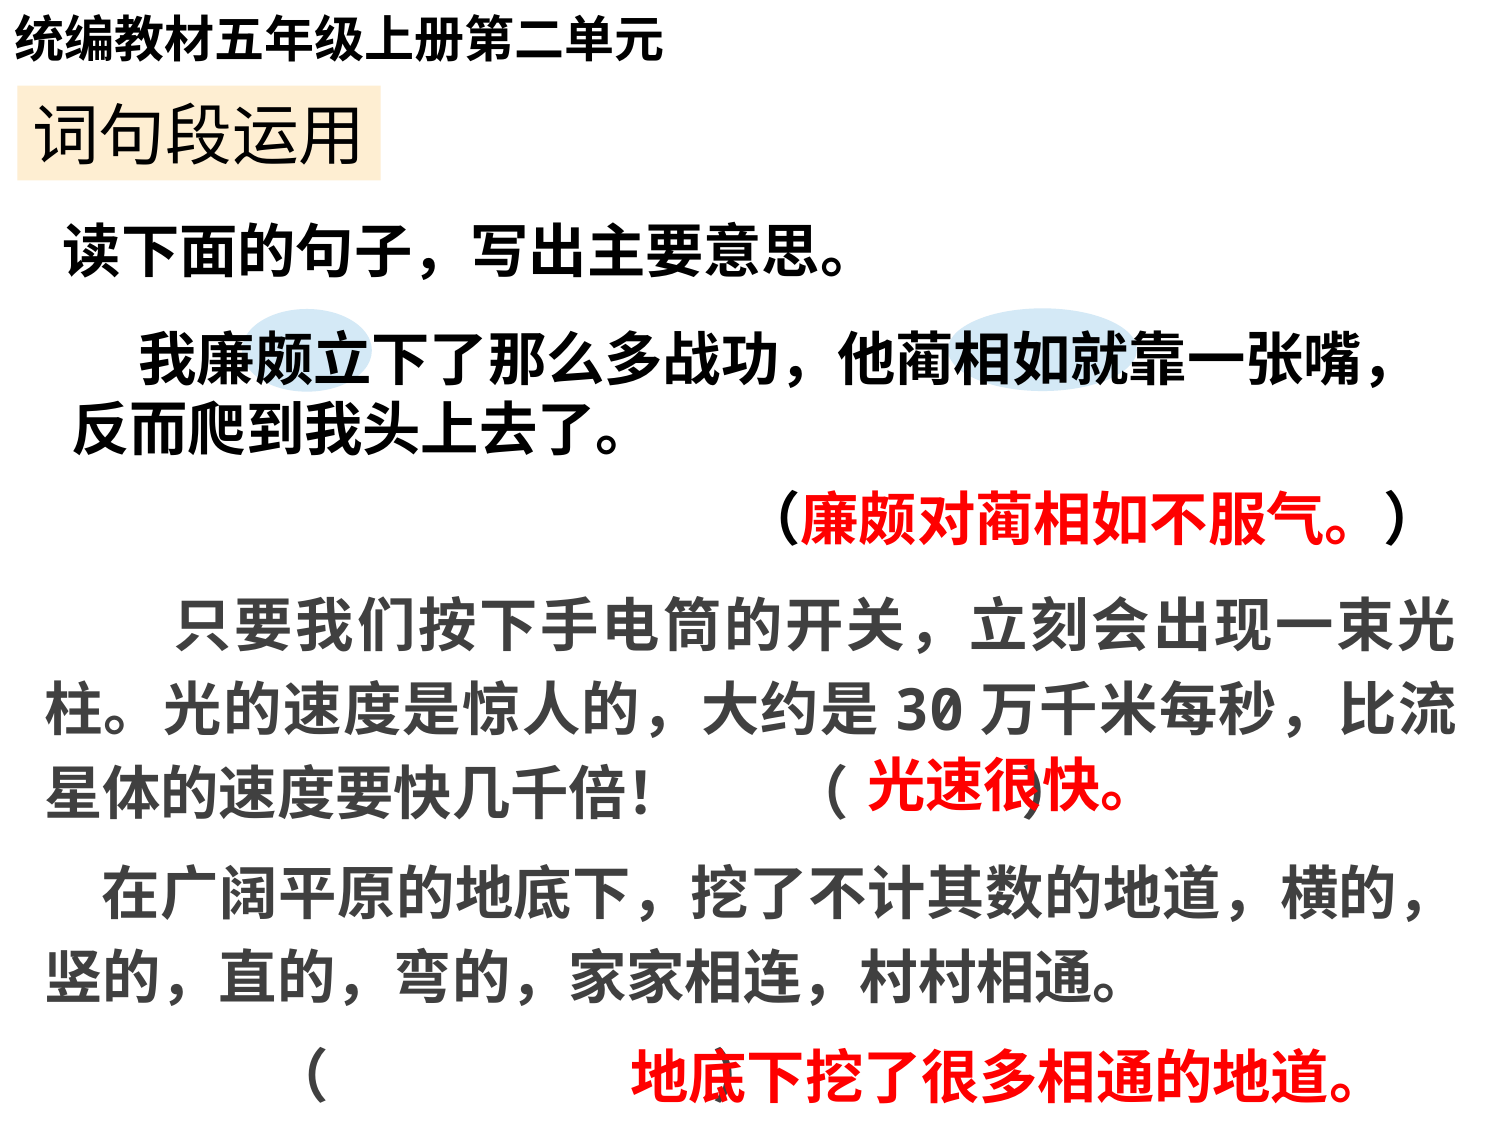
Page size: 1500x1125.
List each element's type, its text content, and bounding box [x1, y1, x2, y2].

text_box 读下面的句子，写出主要意思。 [48, 206, 894, 292]
text_box 统编教材五年级上册第二单元 [0, 0, 680, 75]
text_box 光速很快。 [852, 740, 1174, 826]
text_box 我廉颇立下了那么多战功，他蔺相如就靠一张嘴，反而爬到我头上去了。 [56, 244, 1460, 470]
list 只要我们按下手电筒的开关，立刻会出现一束光柱。光的速度是惊人的，大约是30万千米每秒，比流星体的速度要快几千倍！ （ ） 在广阔平原的地底下，挖了不计其数的地道，横的，竖的，直的，弯的，家家相连，村村相通。 （ ） [29, 566, 1472, 1125]
text_box 词句段运用 [17, 85, 381, 181]
text_box （廉颇对蔺相如不服气。） [727, 474, 1457, 560]
text_box 地底下挖了很多相通的地道。 [615, 1032, 1403, 1118]
